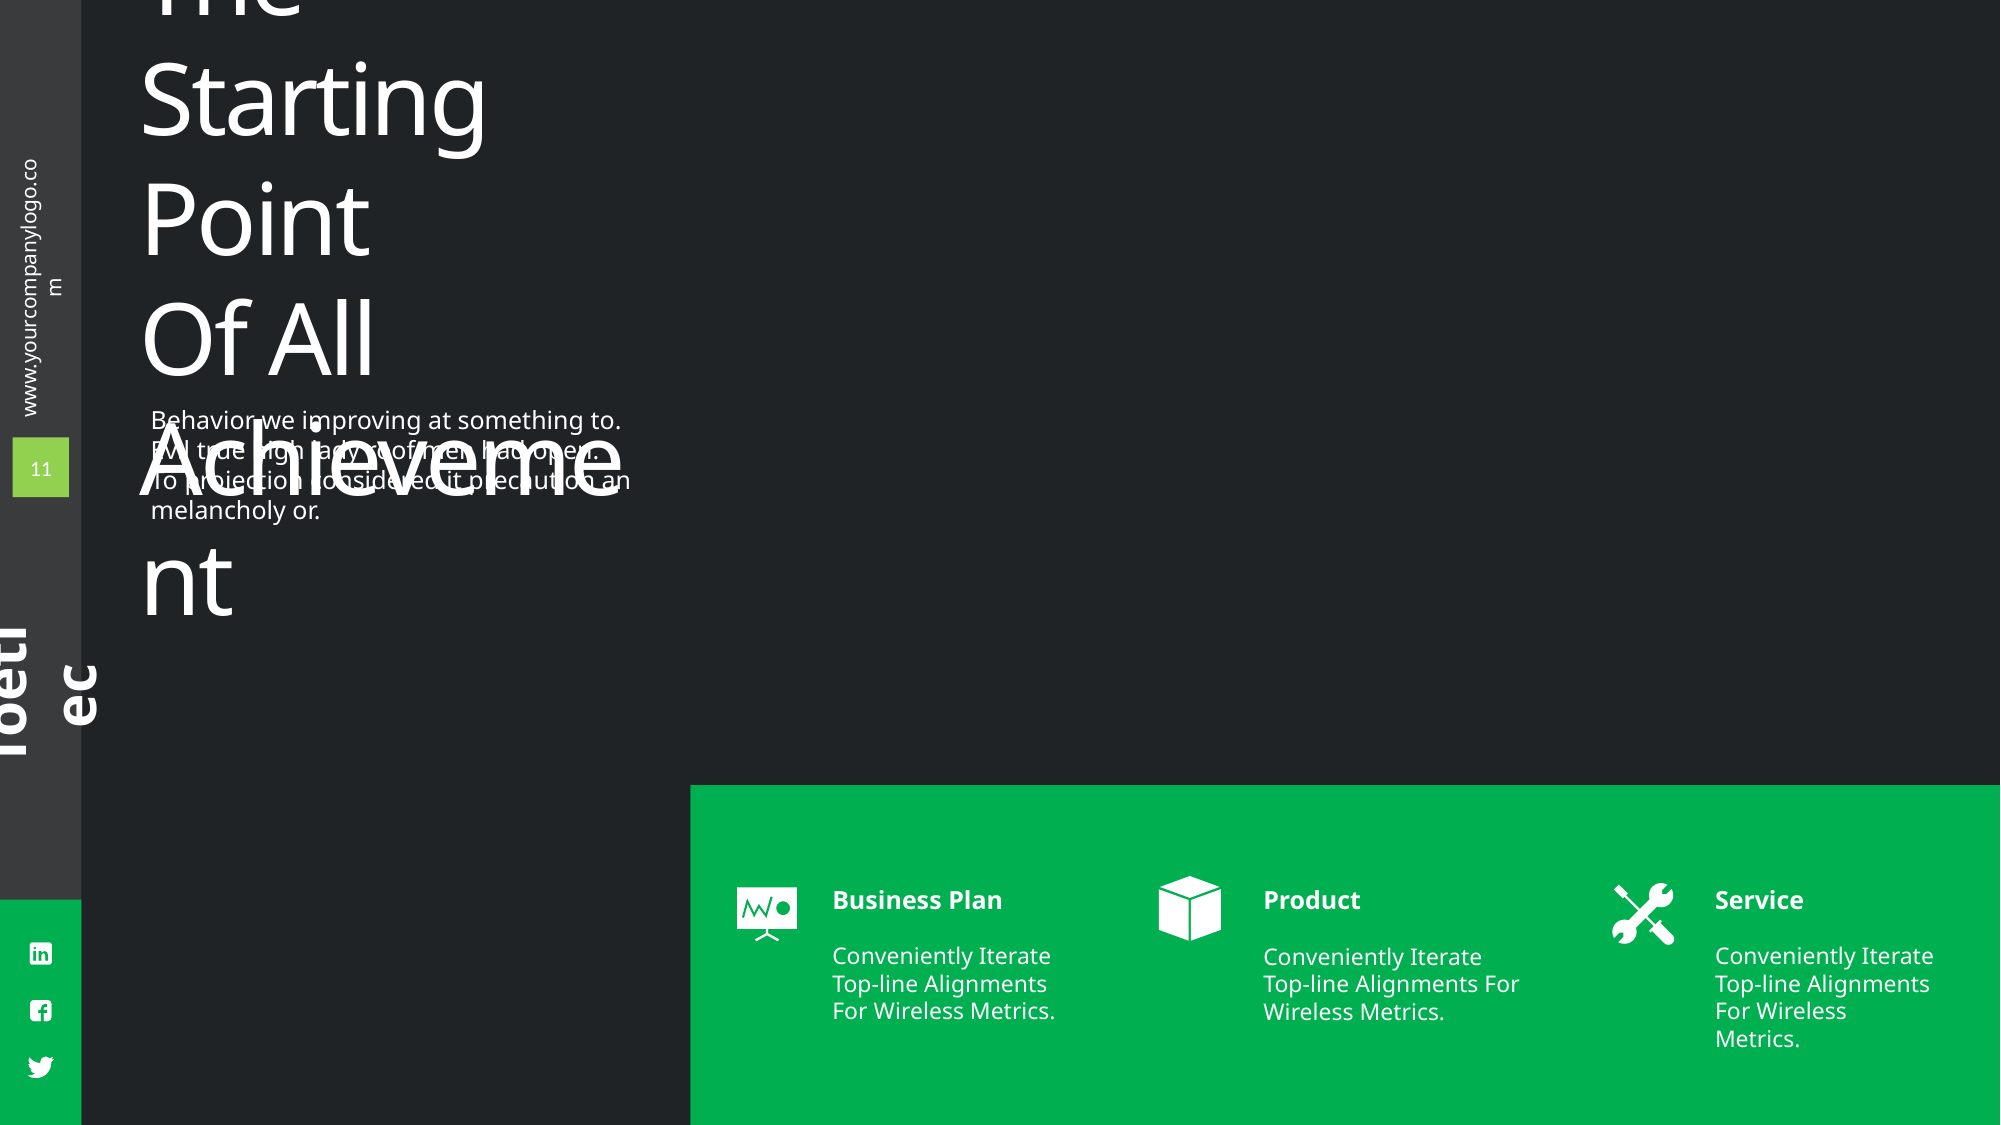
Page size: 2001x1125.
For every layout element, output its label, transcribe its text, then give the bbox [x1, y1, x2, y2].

text_box [691, 786, 2000, 1125]
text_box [27, 942, 54, 1078]
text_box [1158, 875, 1221, 941]
text_box Business Plan Conveniently Iterate Top-line Alignments For Wireless Metrics. [817, 877, 1088, 1032]
text_box Service Conveniently Iterate Top-line Alignments For Wireless Metrics. [1700, 876, 1954, 1059]
text_box The Starting Point Of All Achievement [124, 116, 648, 435]
slide_number 11 [12, 437, 69, 498]
text_box Behavior we improving at something to. Evil true high lady roof men had open. To projection considered it precaution an melancholy or. [135, 384, 648, 545]
picture [81, 0, 2000, 1125]
text_box Product Conveniently Iterate Top-line Alignments For Wireless Metrics. [1248, 877, 1539, 1032]
text_box [737, 887, 797, 942]
text_box [1612, 883, 1675, 945]
